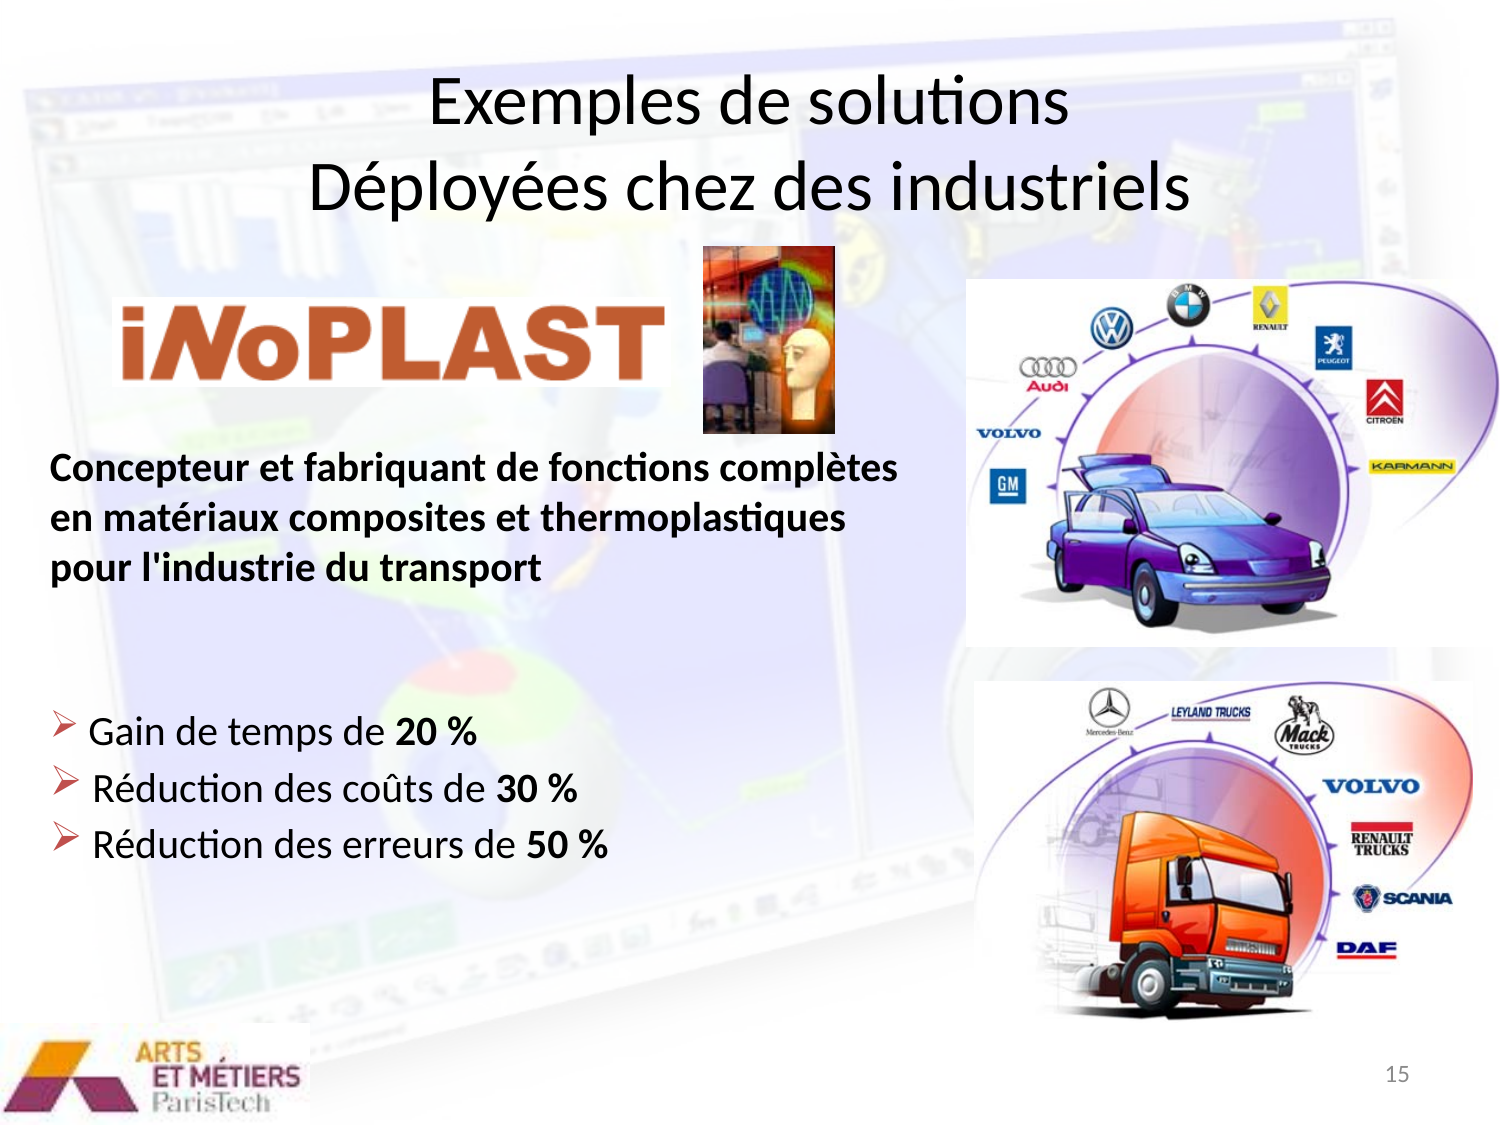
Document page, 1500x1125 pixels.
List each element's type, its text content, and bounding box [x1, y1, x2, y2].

picture [966, 279, 1500, 647]
picture [112, 297, 671, 387]
text_box Concepteur et fabriquant de fonctions complètes en matériaux composites et thermoplastiques pour l'industrie du transport Gain de temps de 20 % Réduction des coûts de 30 % Réduction des erreurs de 50 % [35, 432, 950, 919]
slide_number 15 [1074, 1042, 1425, 1103]
picture [0, 1023, 310, 1125]
picture [974, 681, 1473, 1023]
title Exemples de solutions Déployées chez des industriels [75, 45, 1425, 233]
picture [702, 245, 835, 434]
